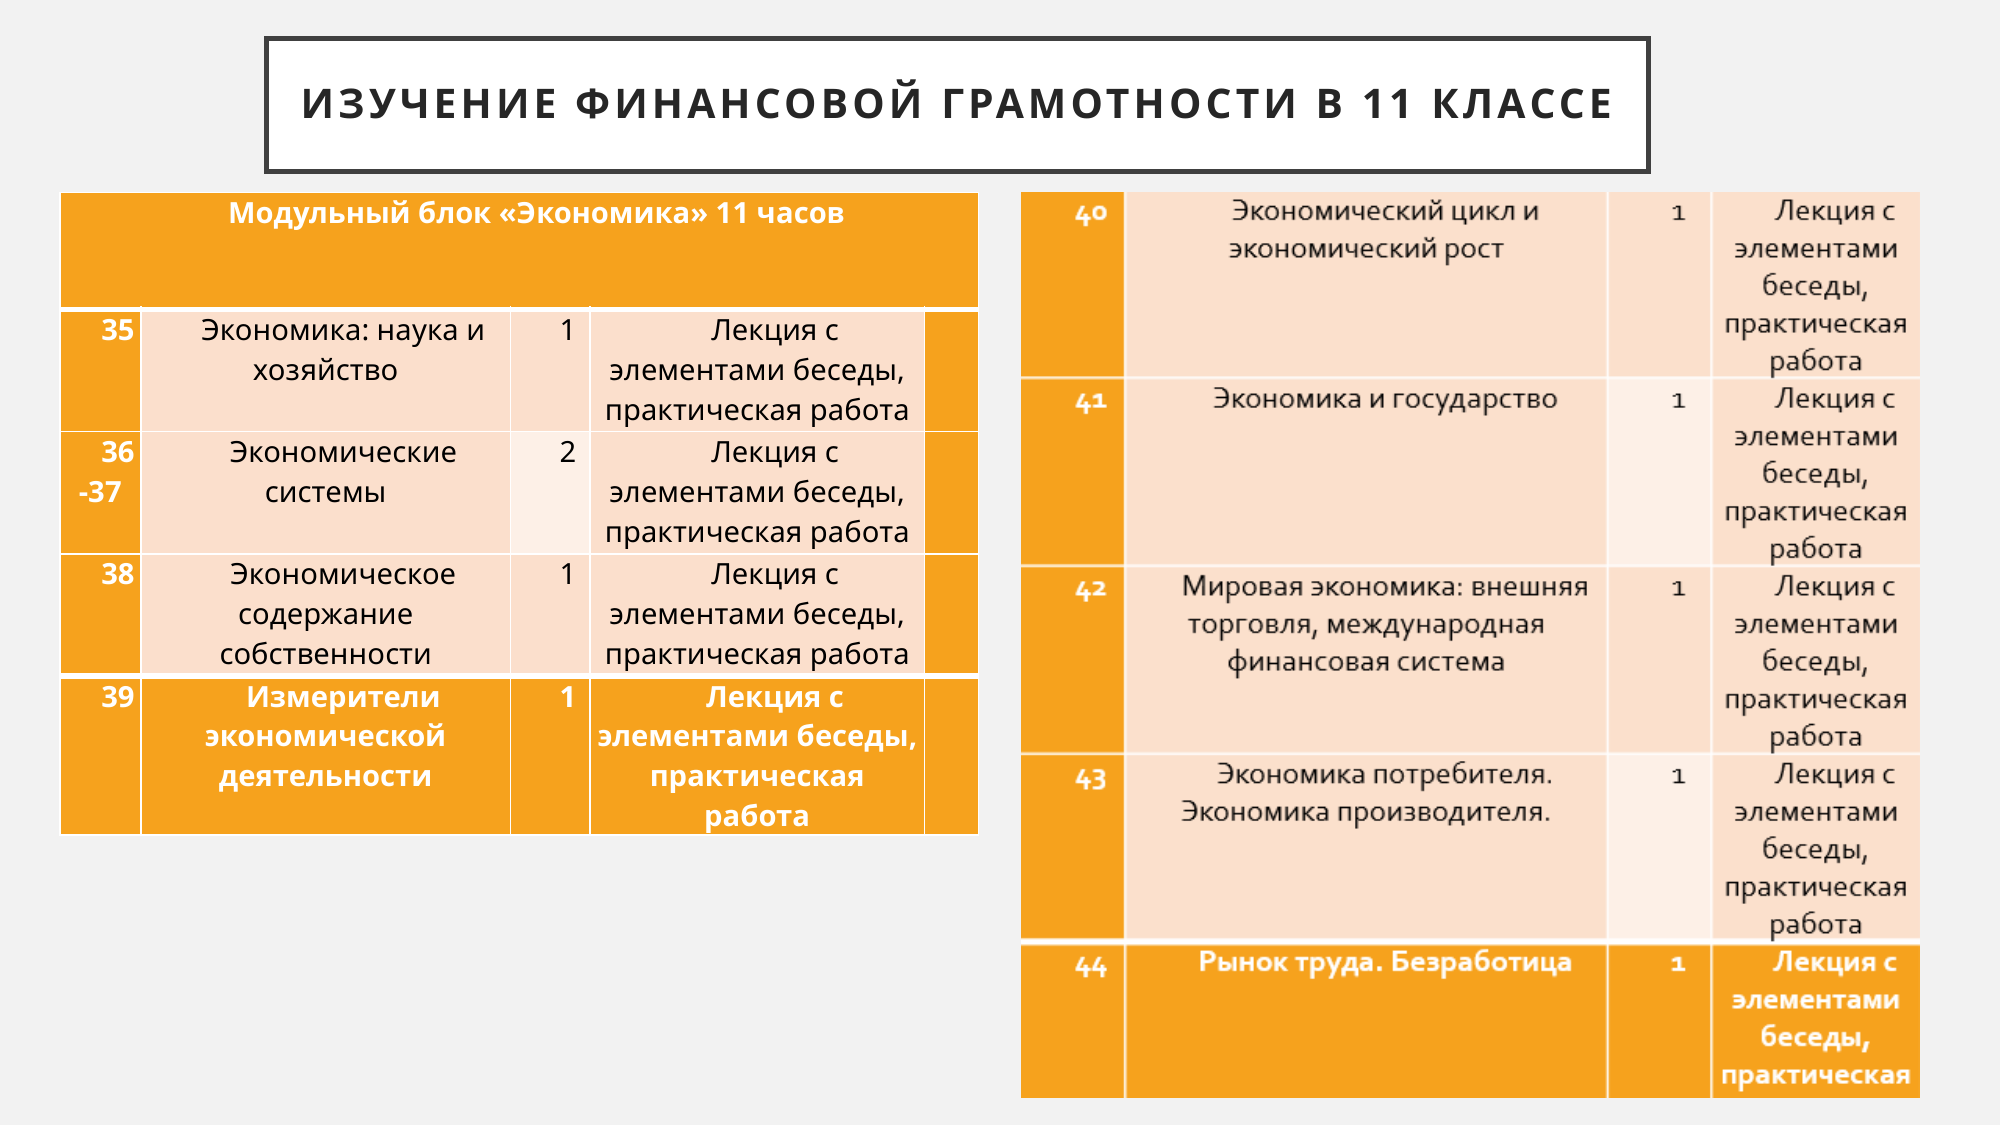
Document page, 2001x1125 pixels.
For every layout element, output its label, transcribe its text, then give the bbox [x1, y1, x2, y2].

table_cell Измерители экономической деятельности [142, 679, 510, 834]
title Изучение Финансовой грамотности в 11 классе [264, 36, 1651, 174]
table_cell Лекция с элементами беседы, практическая работа [591, 312, 924, 431]
table_cell Лекция с элементами беседы, практическая работа [591, 555, 924, 673]
picture [1021, 192, 1920, 1098]
table_cell Лекция с элементами беседы, практическая работа [591, 432, 924, 553]
table_cell [925, 312, 978, 431]
table_cell Экономические системы [142, 432, 510, 553]
table_cell 36-37 [61, 432, 140, 553]
table_cell [925, 679, 978, 834]
table_cell Экономическое содержание собственности [142, 555, 510, 673]
table_cell Лекция с элементами беседы, практическая работа [591, 679, 924, 834]
table_header Модульный блок «Экономика» 11 часов [61, 193, 978, 307]
table_cell 2 [511, 432, 589, 553]
table_cell [925, 432, 978, 553]
table_cell 38 [61, 555, 140, 673]
table_cell 35 [61, 312, 140, 431]
table_cell Экономика: наука и хозяйство [142, 312, 510, 431]
table_cell [925, 555, 978, 673]
table_cell 1 [511, 312, 589, 431]
table_cell 1 [511, 679, 589, 834]
table_cell 39 [61, 679, 140, 834]
table_cell 1 [511, 555, 589, 673]
